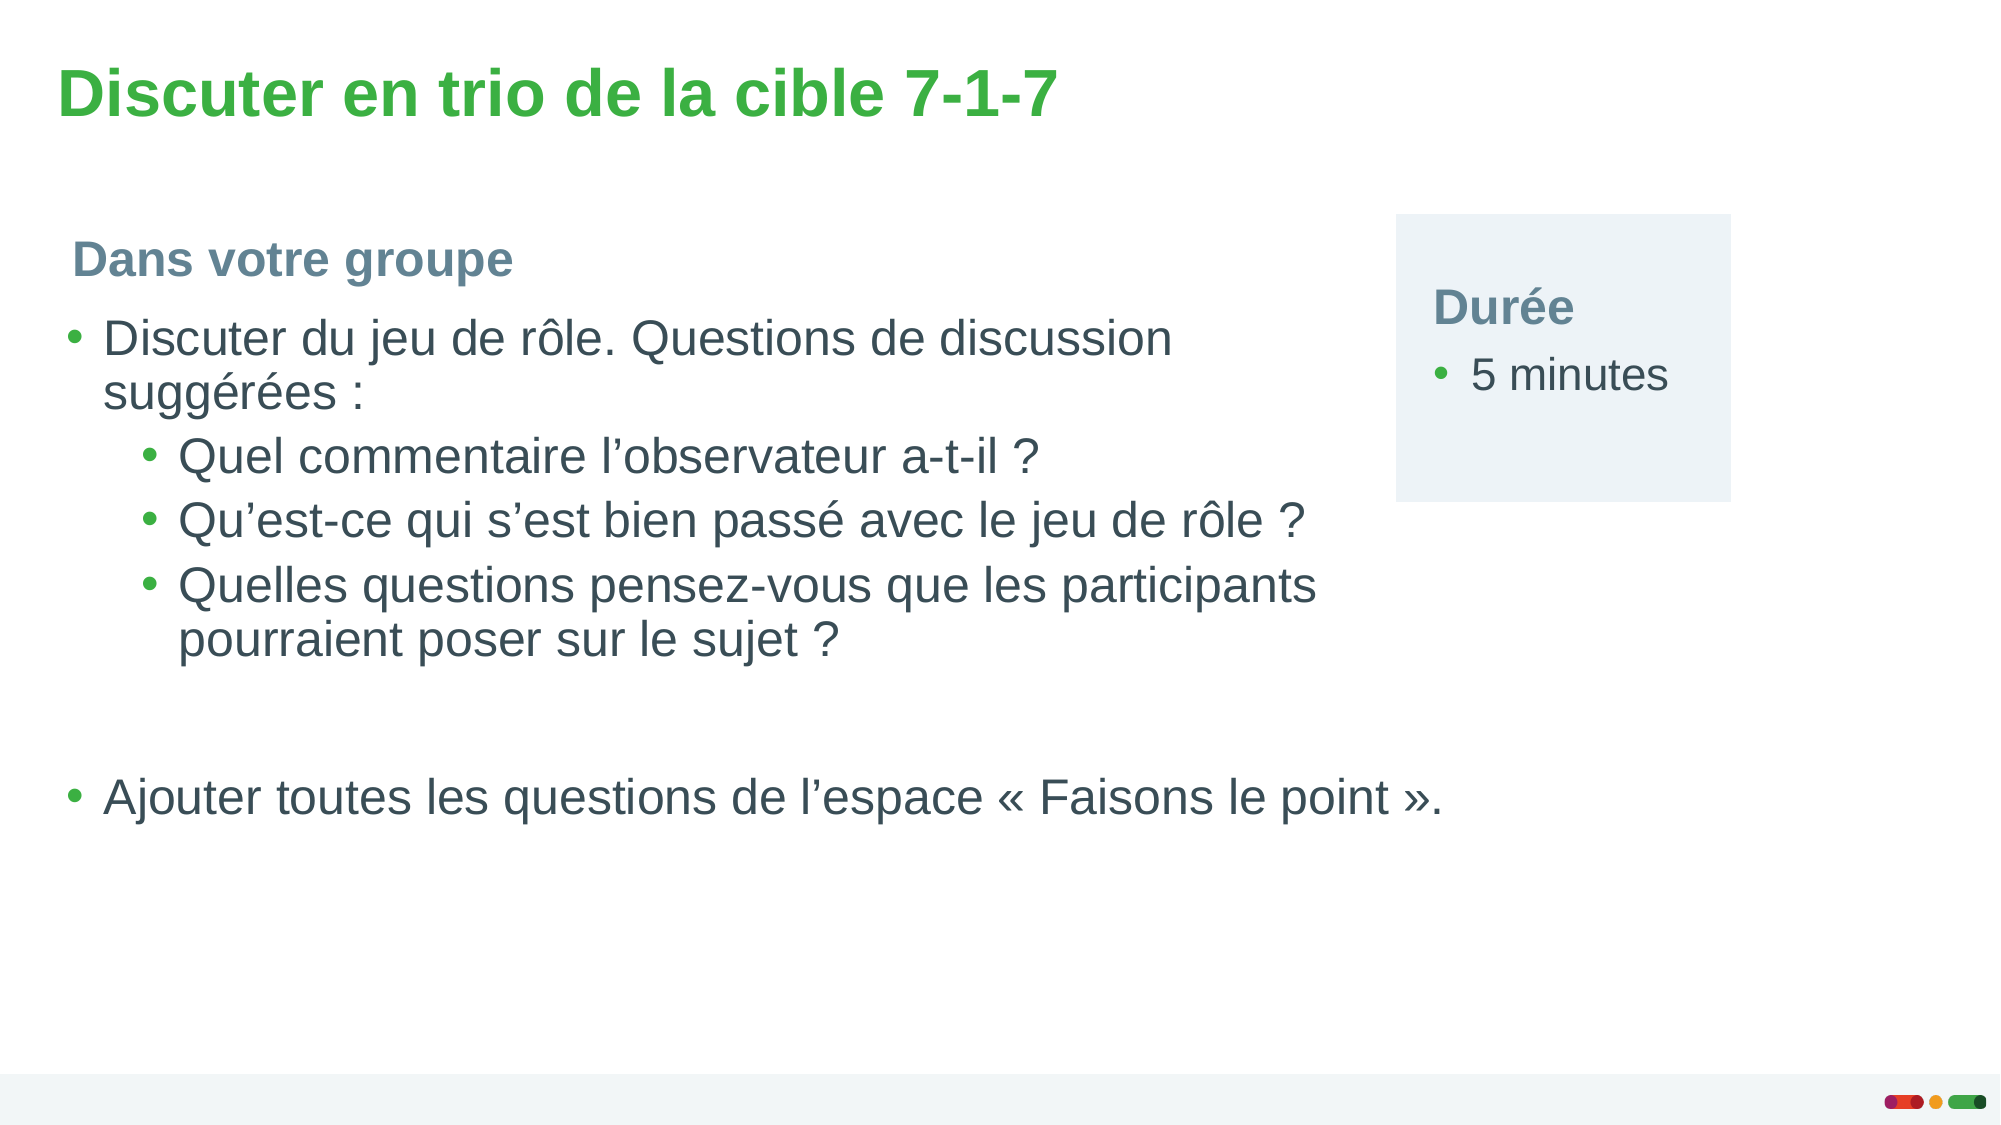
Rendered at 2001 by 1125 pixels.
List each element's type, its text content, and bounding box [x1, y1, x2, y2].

list Durée [1418, 208, 1720, 344]
title Discuter en trio de la cible 7-1-7 [42, 42, 1768, 207]
text_box [1394, 212, 1733, 504]
list 5 minutes [1418, 343, 1704, 463]
list Discuter du jeu de rôle. Questions de discussion suggérées : Quel commentaire l’observateur a-t-il ? Qu’est-ce qui s’est bien passé avec le jeu de rôle ? Quelles questions pensez-vous que les participants pourraient poser sur le sujet ? Ajouter toutes les questions de l’espace « Faisons le point ». [51, 304, 1548, 998]
list Dans votre groupe [57, 159, 904, 295]
